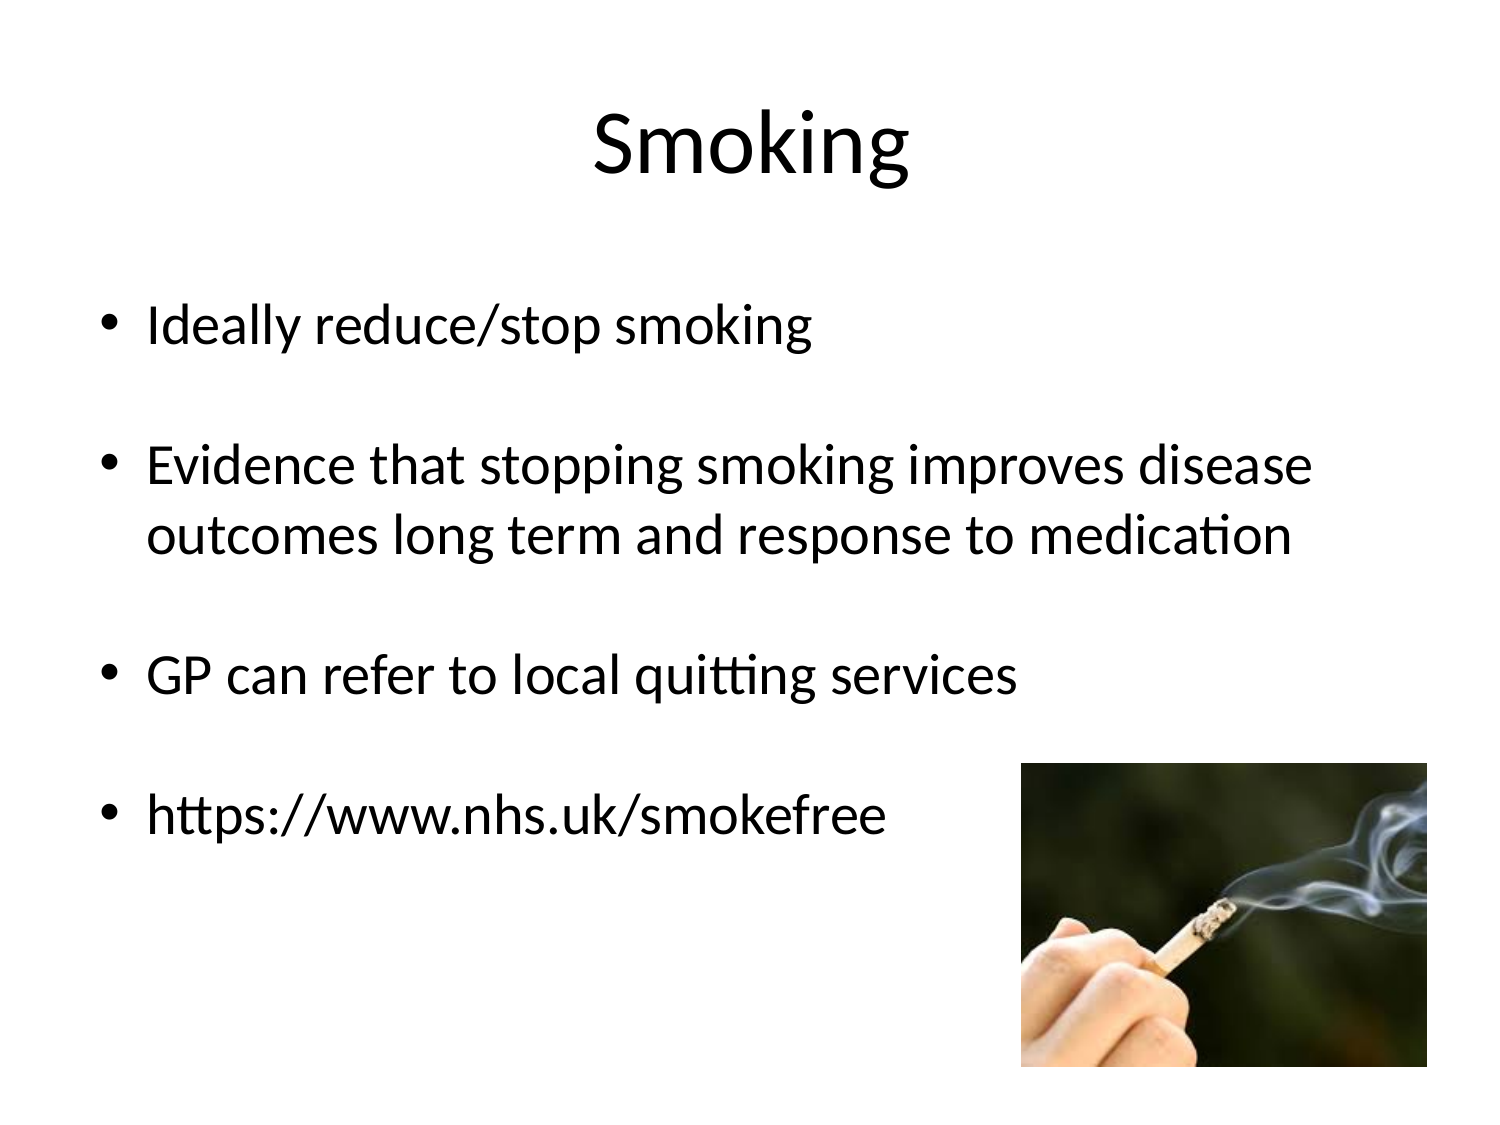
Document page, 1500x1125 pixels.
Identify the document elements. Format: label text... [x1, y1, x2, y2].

title Smoking [76, 42, 1427, 231]
picture [1021, 763, 1427, 1067]
text_box Ideally reduce/stop smoking Evidence that stopping smoking improves disease outcomes long term and response to medication GP can refer to local quitting services https://www.nhs.uk/smokefree [84, 278, 1408, 854]
